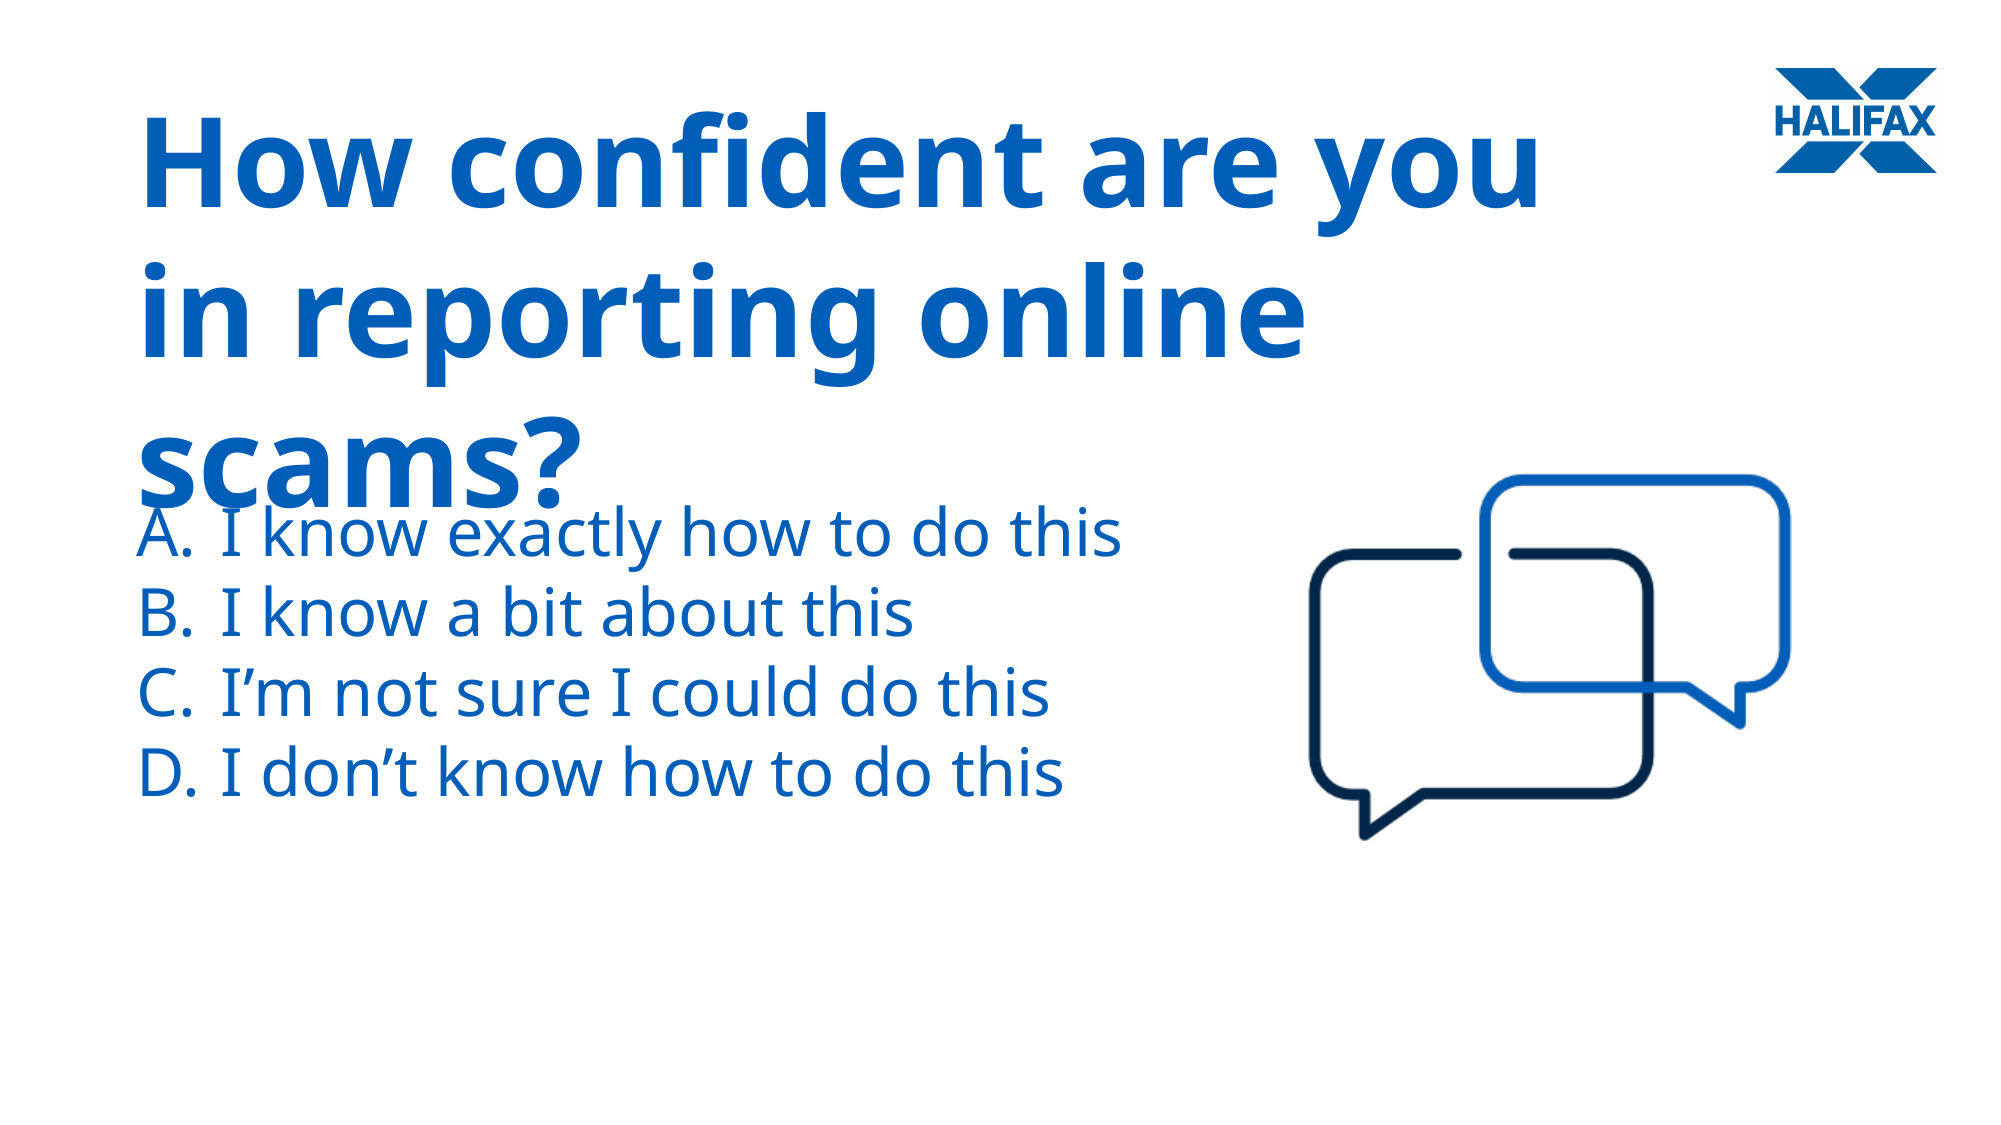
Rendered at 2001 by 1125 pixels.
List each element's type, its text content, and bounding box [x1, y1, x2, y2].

list How confident are you in reporting online scams? [121, 75, 1579, 221]
picture [1775, 68, 1937, 173]
list I know exactly how to do this I know a bit about this I’m not sure I could do this I don’t know how to do this [121, 328, 1170, 972]
picture [1236, 327, 1879, 972]
